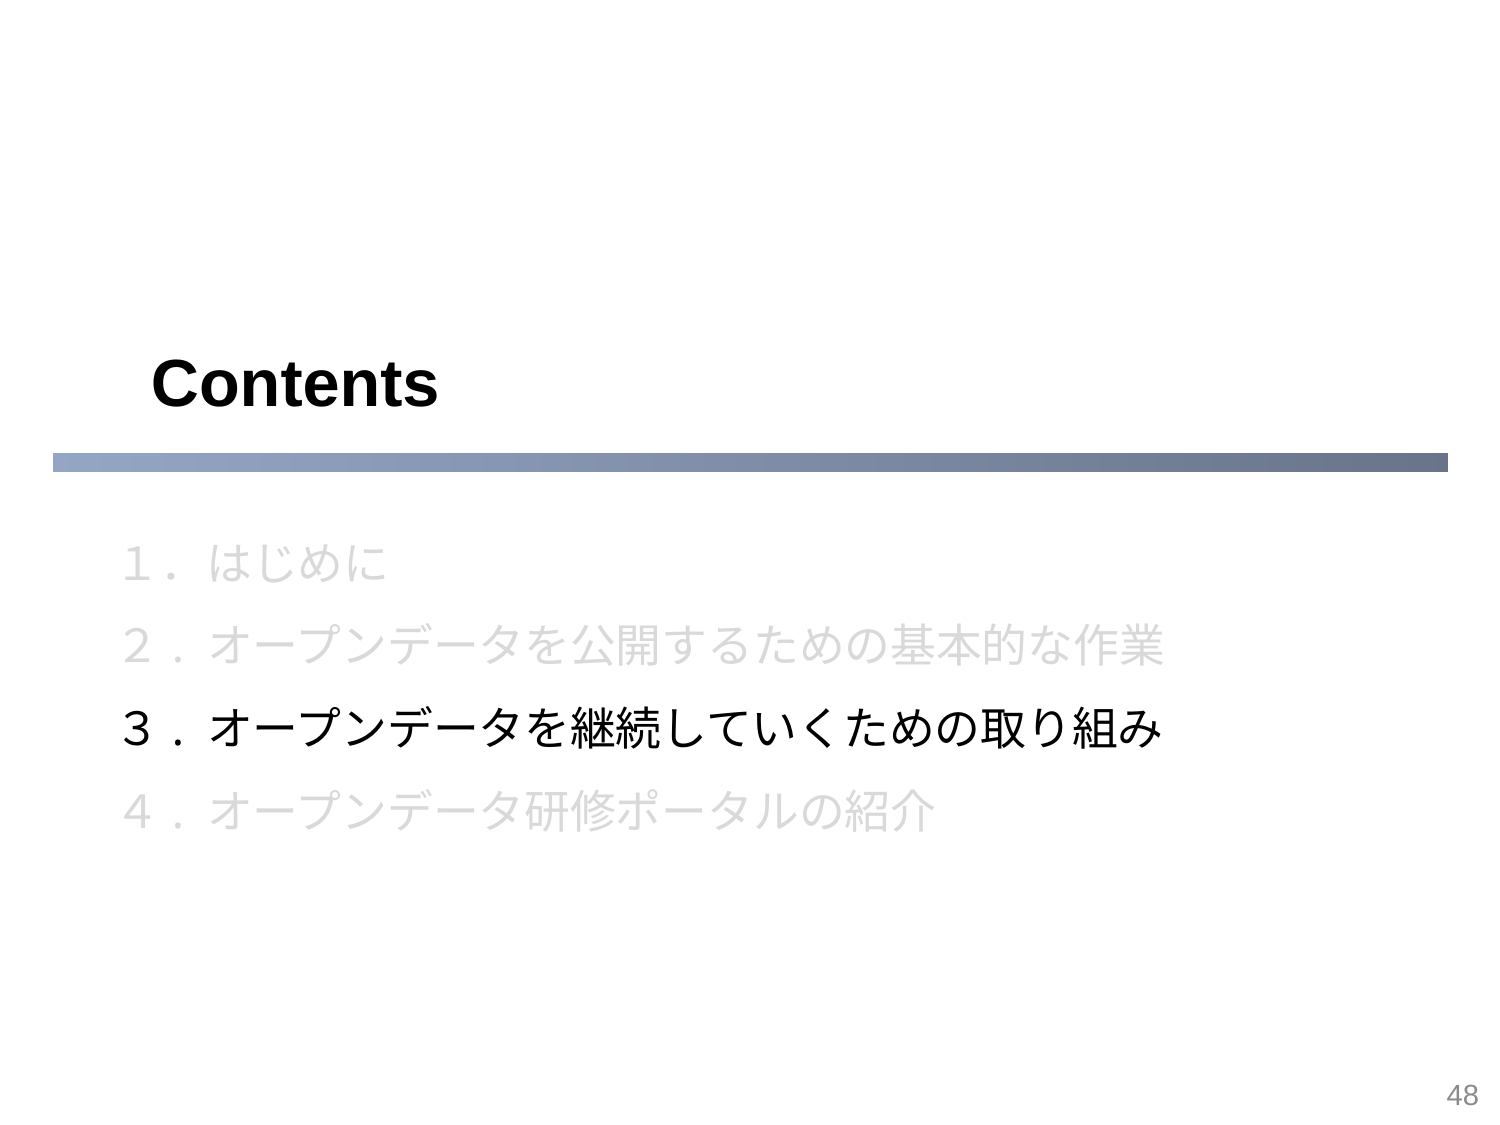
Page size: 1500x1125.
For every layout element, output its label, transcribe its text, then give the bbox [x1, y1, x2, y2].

text_box ４. オープンデータ研修ポータルの紹介 [100, 775, 1436, 846]
text_box ２. オープンデータを公開するための基本的な作業 [100, 609, 1436, 681]
text_box １．はじめに [100, 527, 1436, 598]
text_box ３. オープンデータを継続していくための取り組み [100, 692, 1436, 764]
slide_number 47 [1411, 1070, 1495, 1118]
